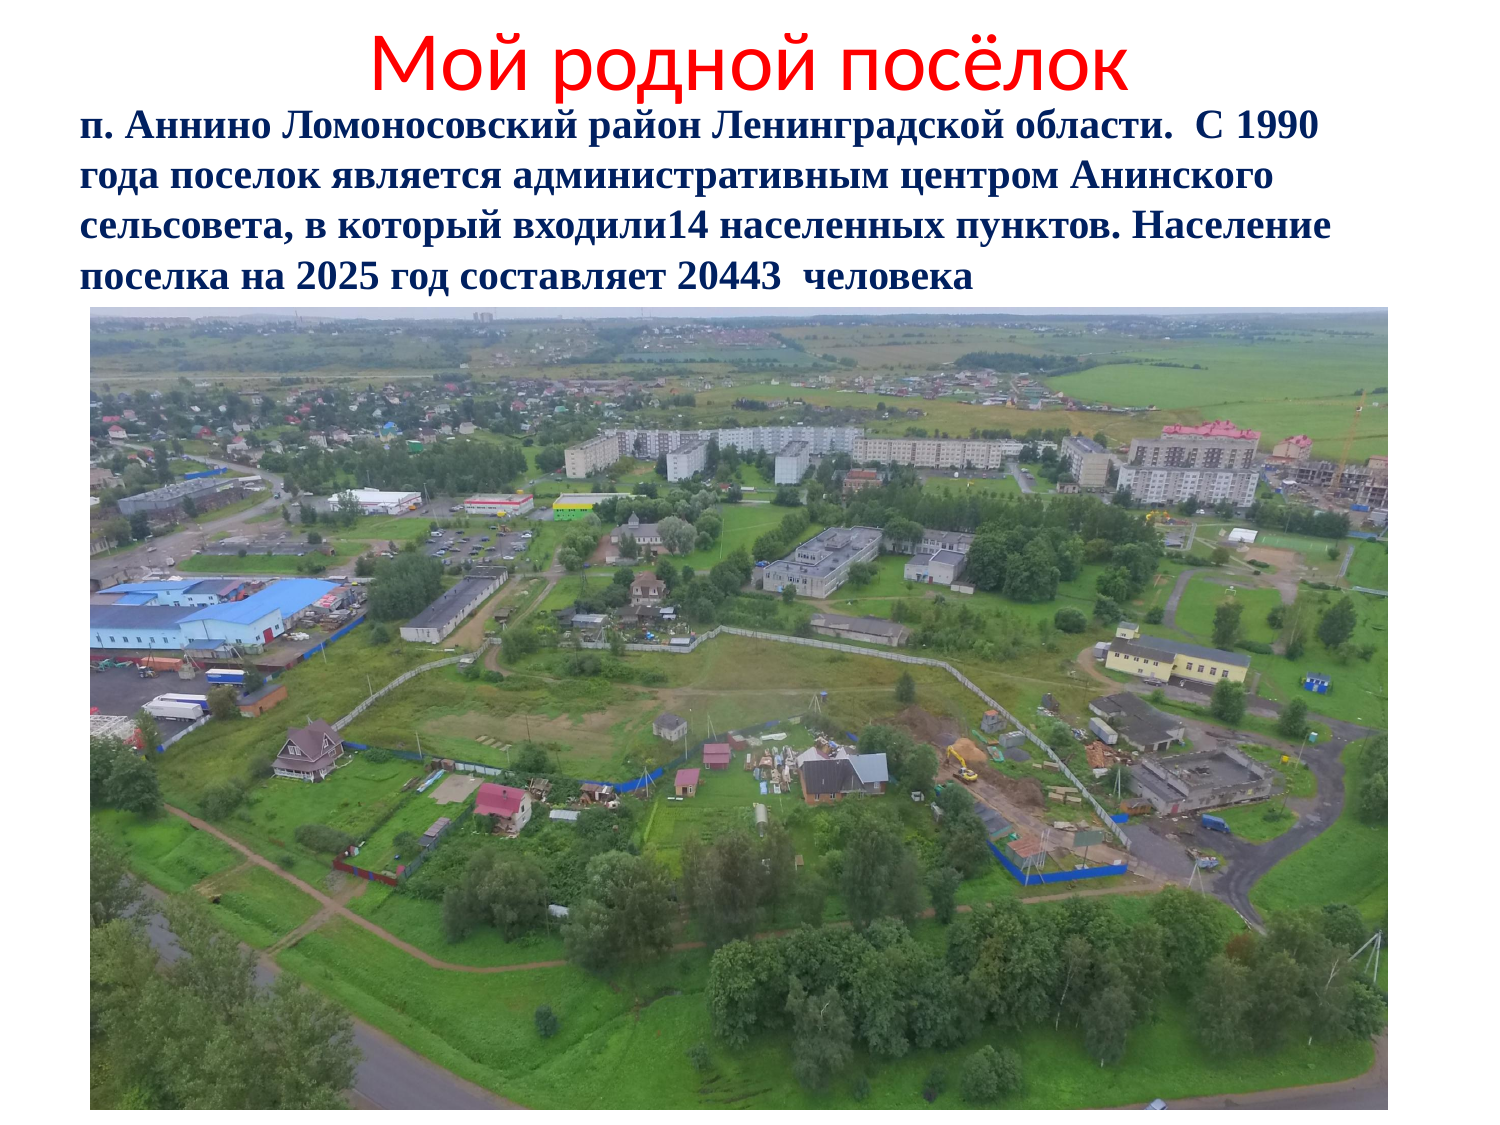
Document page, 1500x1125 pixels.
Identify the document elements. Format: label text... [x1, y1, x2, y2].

text_box п. Аннино Ломоносовский район Ленинградской области. С 1990 года поселок является административным центром Анинского сельсовета, в который входили14 населенных пунктов. Население поселка на 2025 год составляет 20443 человека [64, 89, 1388, 305]
title Мой родной посёлок [0, 0, 1500, 116]
picture [89, 306, 1389, 1110]
